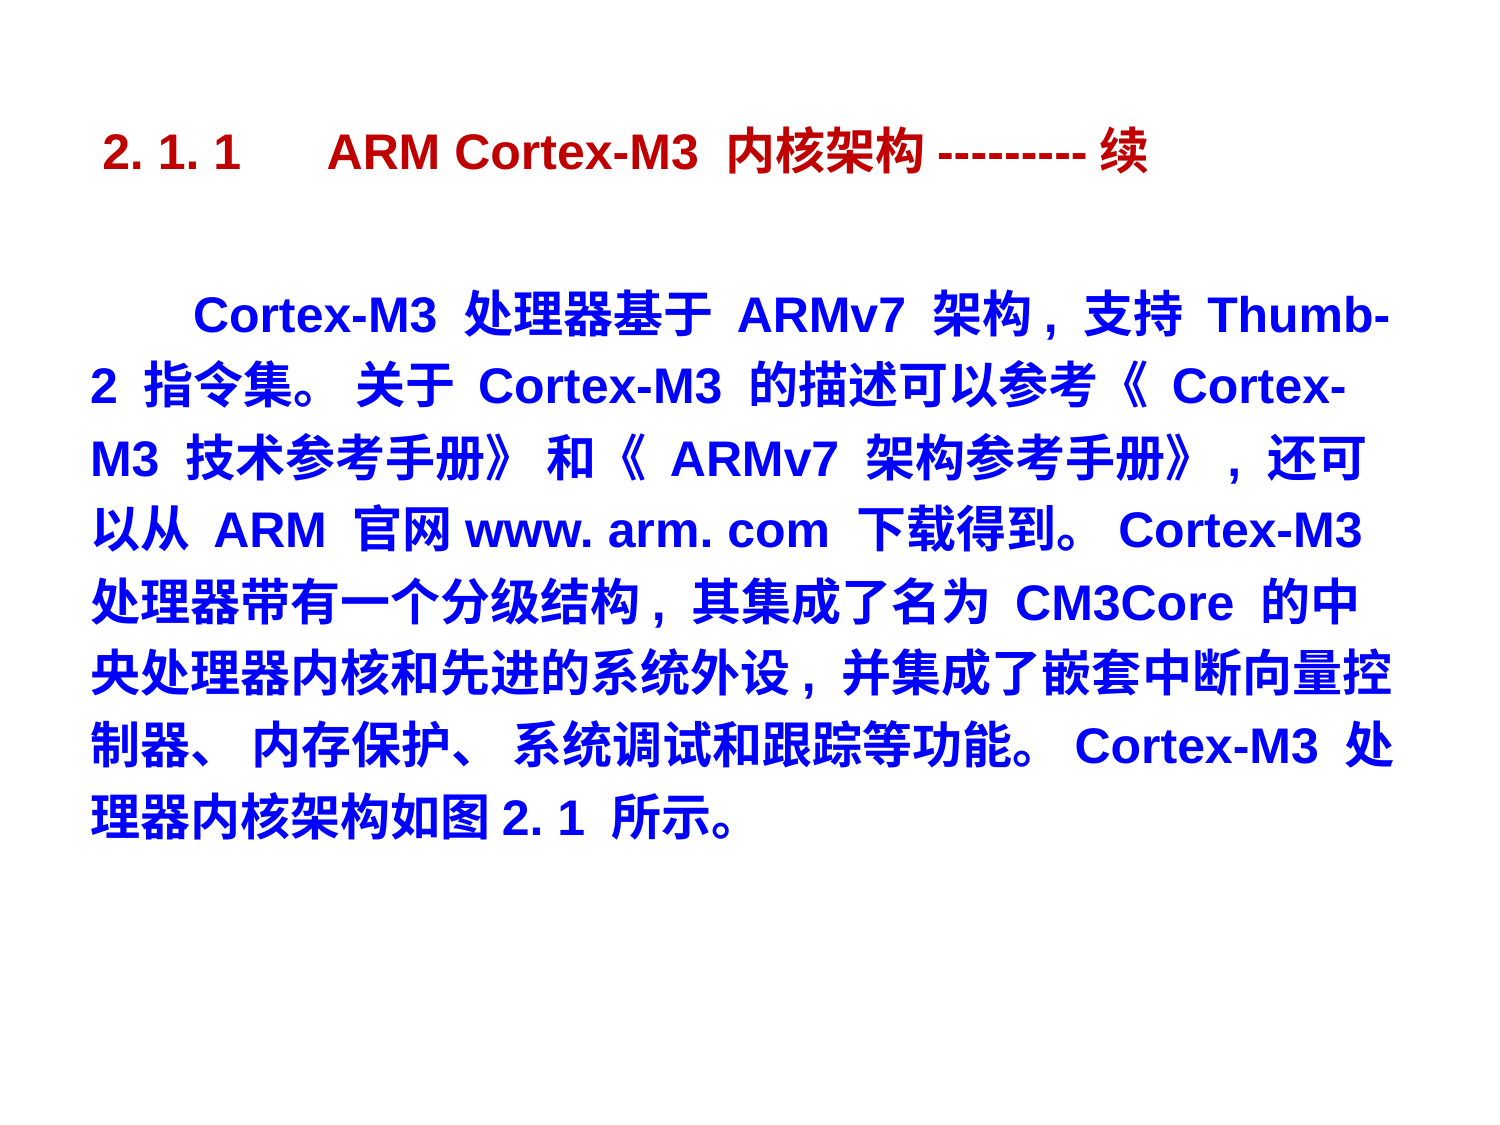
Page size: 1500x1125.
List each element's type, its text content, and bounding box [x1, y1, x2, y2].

text_box 2. 1. 1 ARM Cortex-M3 内核架构---------续 [87, 99, 1188, 187]
list Cortex-M3 处理器基于 ARMv7 架构, 支持 Thumb-2 指令集。 关于 Cortex-M3 的描述可以参考《 Cortex-M3 技术参考手册》 和《 ARMv7 架构参考手册》, 还可以从 ARM 官网www. arm. com 下载得到。Cortex-M3 处理器带有一个分级结构, 其集成了名为 CM3Core 的中央处理器内核和先进的系统外设, 并集成了嵌套中断向量控制器、 内存保护、 系统调试和跟踪等功能。Cortex-M3 处理器内核架构如图2. 1 所示。 [75, 262, 1425, 1005]
